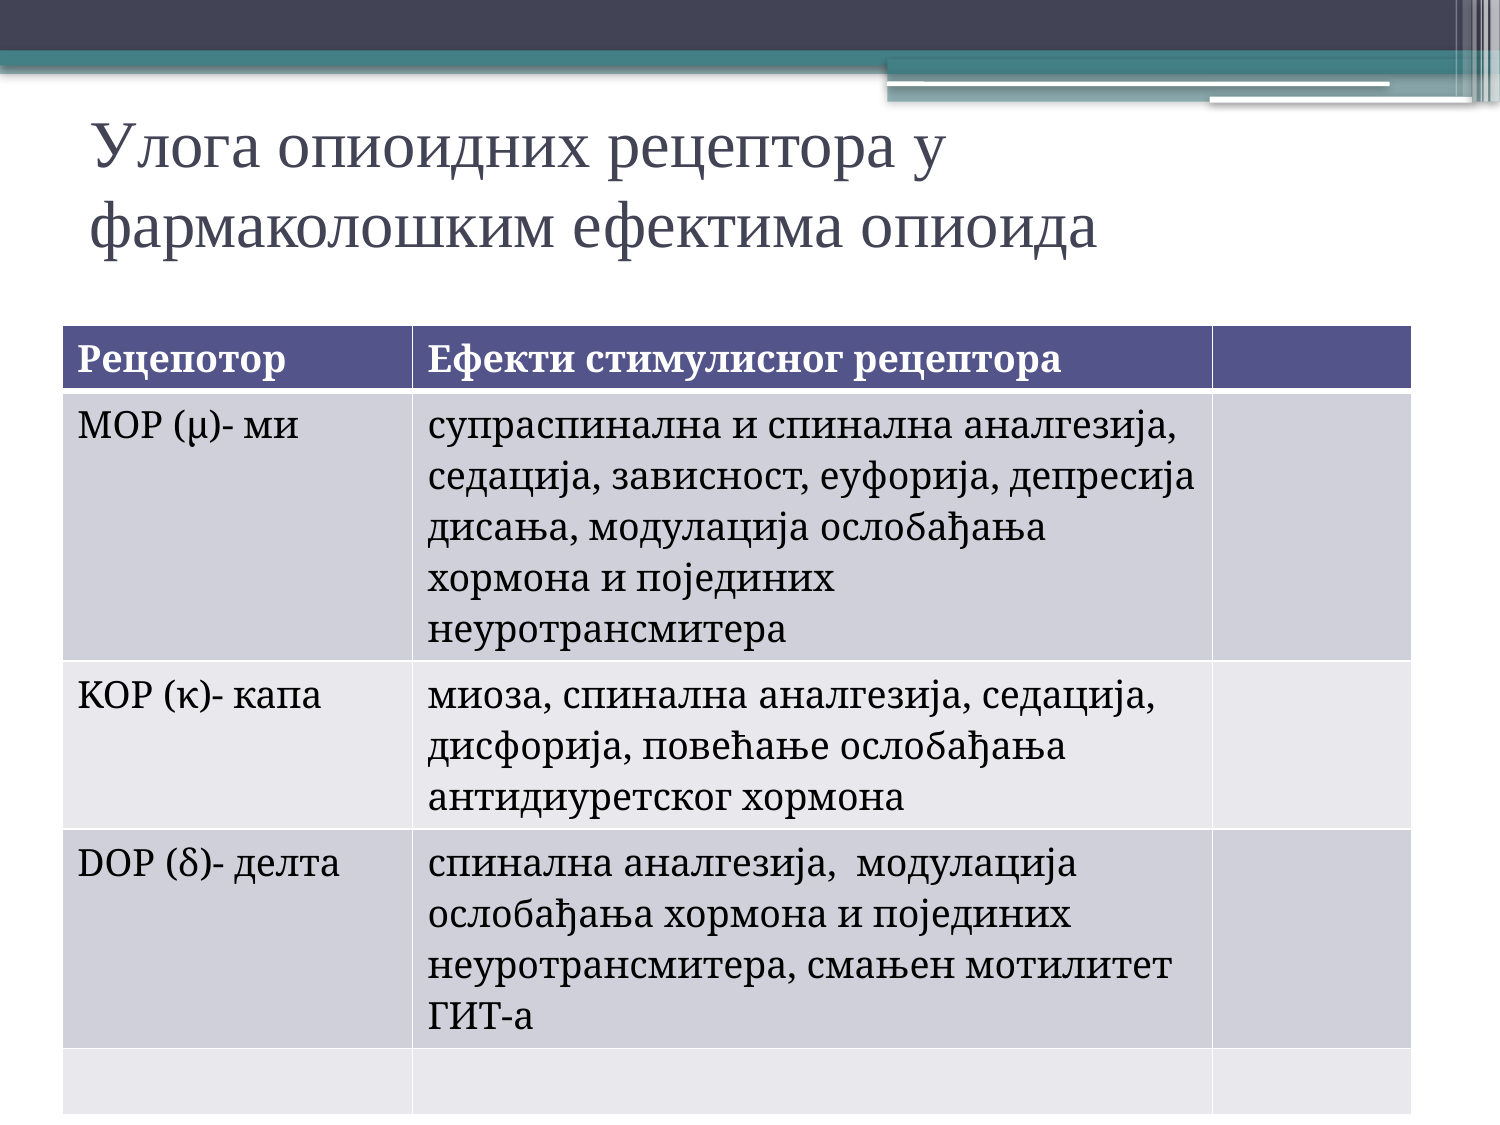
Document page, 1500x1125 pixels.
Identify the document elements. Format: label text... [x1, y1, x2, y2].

table_header Рецепотор [63, 326, 412, 388]
table_cell DOP (δ)- делта [63, 830, 412, 1048]
table_cell [1213, 394, 1411, 660]
table_cell KOP (κ)- капа [63, 662, 412, 828]
title Улога опиоидних рецептора у фармаколошким ефектима опиоида [75, 87, 1425, 275]
table_cell [1213, 1049, 1411, 1114]
table_header [1213, 326, 1411, 388]
table_cell [1213, 662, 1411, 828]
table_cell [63, 1049, 412, 1114]
table_cell миоза, спинална аналгезија, седација, дисфорија, повећање ослобађања антидиуретског хормона [413, 662, 1212, 828]
table_cell спинална аналгезија, модулација ослобађања хормона и појединих неуротрансмитера, смањен мотилитет ГИТ-а [413, 830, 1212, 1048]
table_header Ефекти стимулисног рецептора [413, 326, 1212, 388]
table_cell МOP (μ)- ми [63, 394, 412, 660]
table_cell [1213, 830, 1411, 1048]
table_cell супраспинална и спинална аналгезија, седација, зависност, еуфорија, депресија дисања, модулација ослобађања хормона и појединих неуротрансмитера [413, 394, 1212, 660]
table_cell [413, 1049, 1212, 1114]
